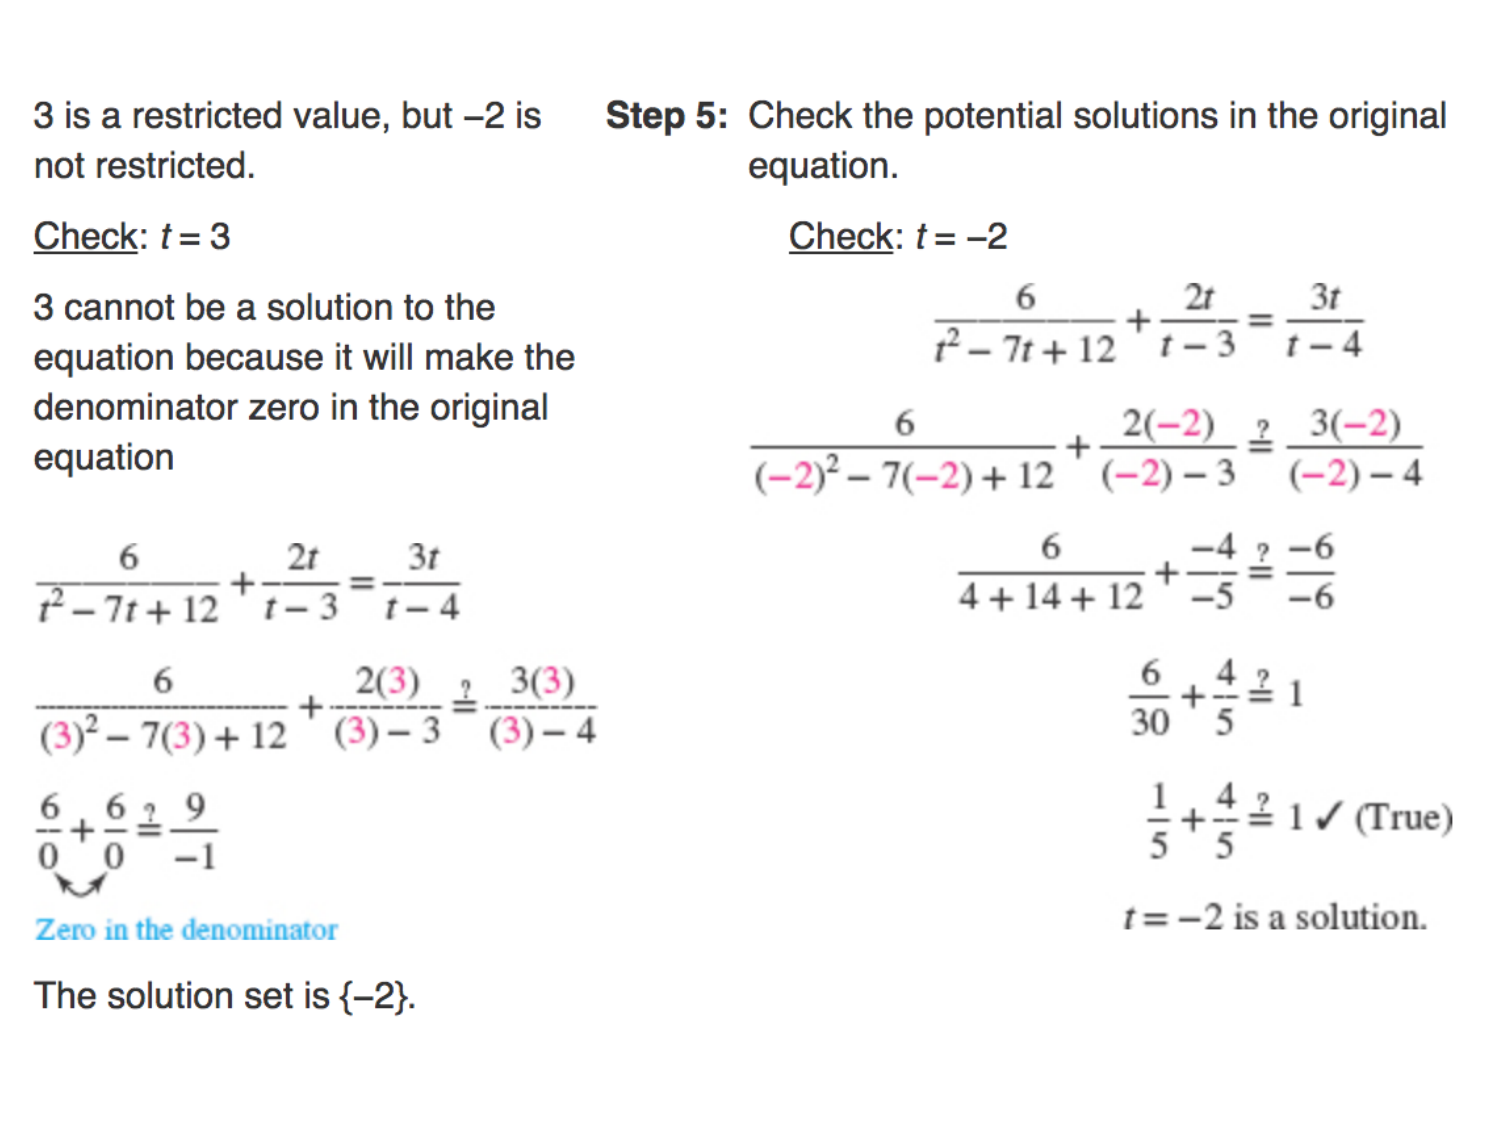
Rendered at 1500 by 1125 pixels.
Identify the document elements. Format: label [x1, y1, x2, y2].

list [0, 72, 1500, 1032]
